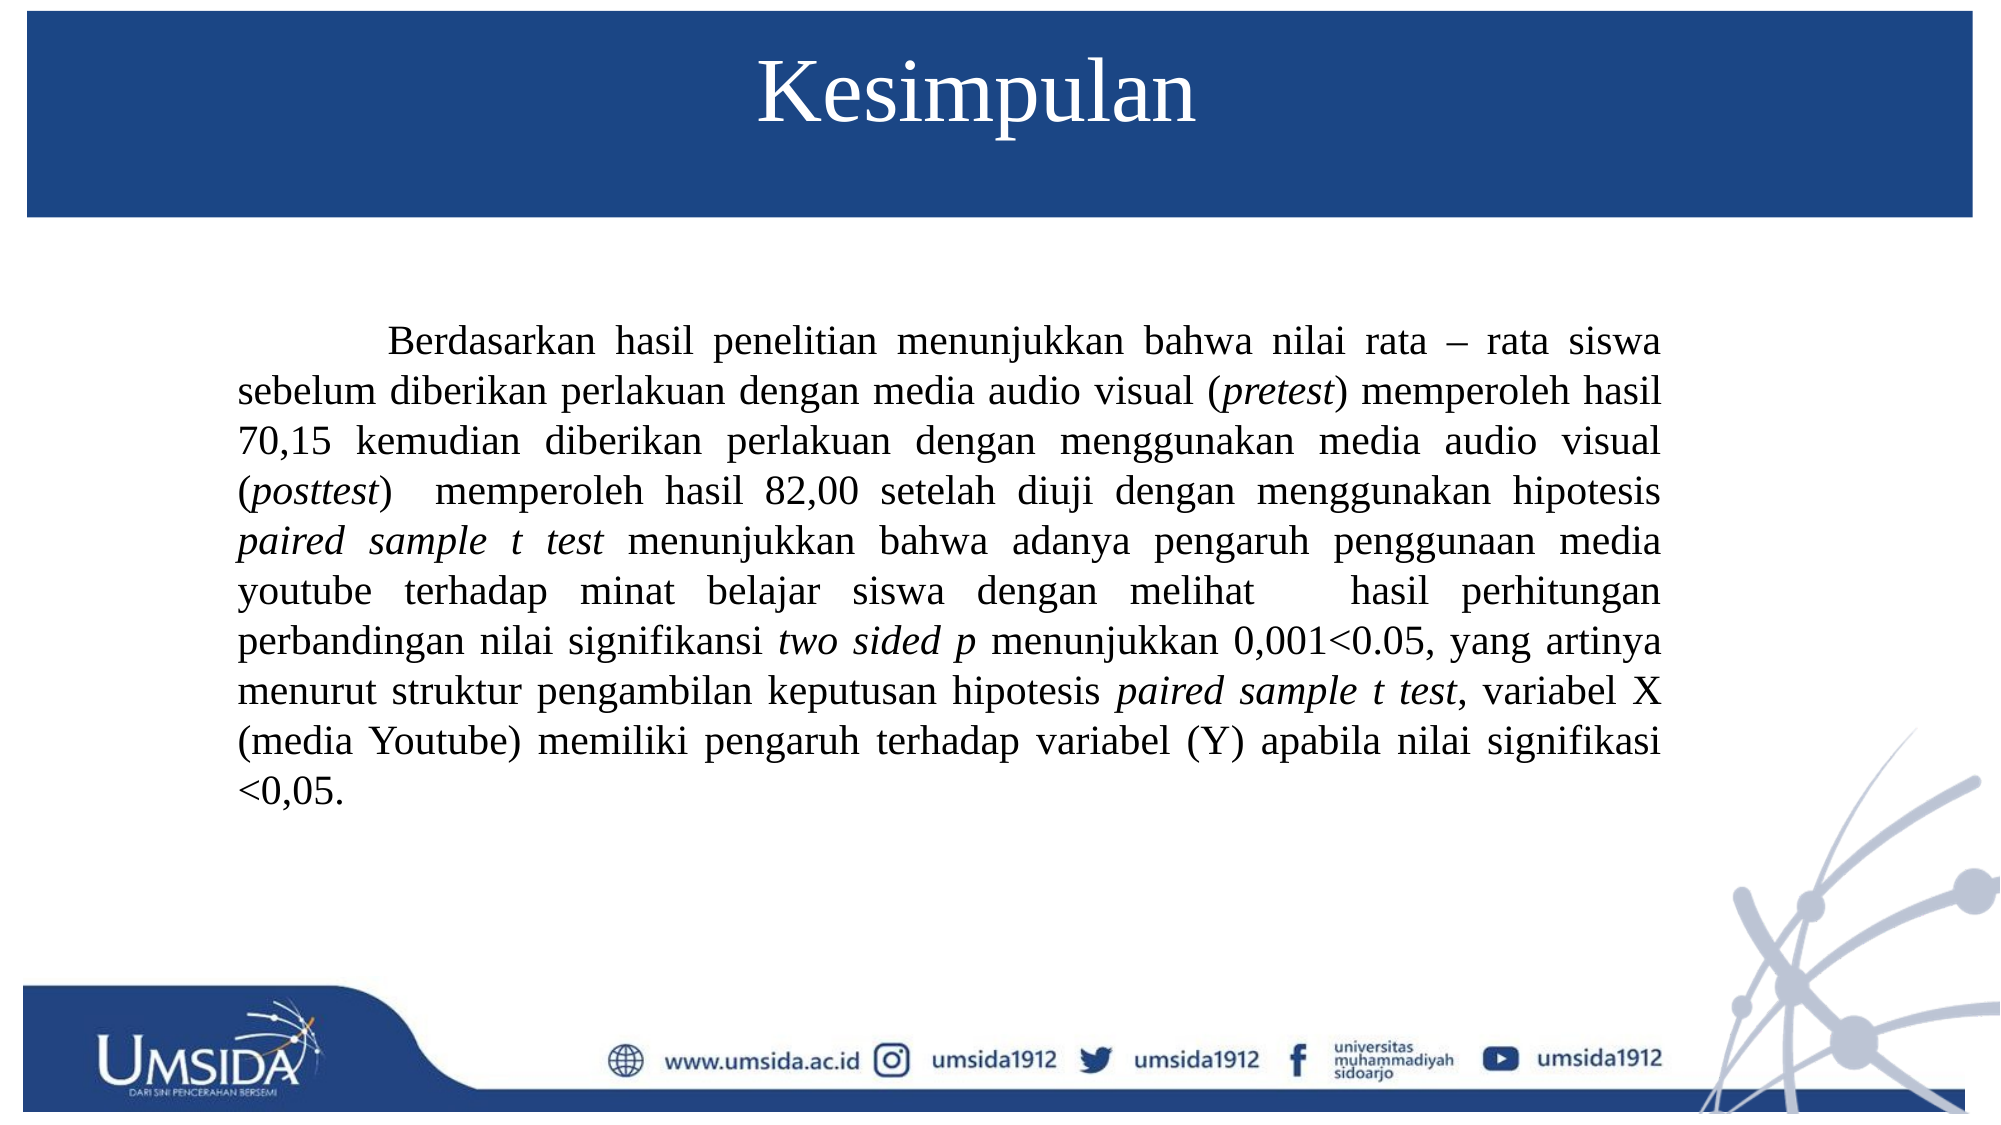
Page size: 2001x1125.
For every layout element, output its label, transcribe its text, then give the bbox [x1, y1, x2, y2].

text_box Berdasarkan hasil penelitian menunjukkan bahwa nilai rata – rata siswa sebelum diberikan perlakuan dengan media audio visual (pretest) memperoleh hasil 70,15 kemudian diberikan perlakuan dengan menggunakan media audio visual (posttest) memperoleh hasil 82,00 setelah diuji dengan menggunakan hipotesis paired sample t test menunjukkan bahwa adanya pengaruh penggunaan media youtube terhadap minat belajar siswa dengan melihat hasil perhitungan perbandingan nilai signifikansi two sided p menunjukkan 0,001<0.05, yang artinya menurut struktur pengambilan keputusan hipotesis paired sample t test, variabel X (media Youtube) memiliki pengaruh terhadap variabel (Y) apabila nilai signifikasi <0,05. [237, 312, 1663, 863]
picture [23, 696, 2000, 1114]
title Kesimpulan [27, 10, 1973, 218]
